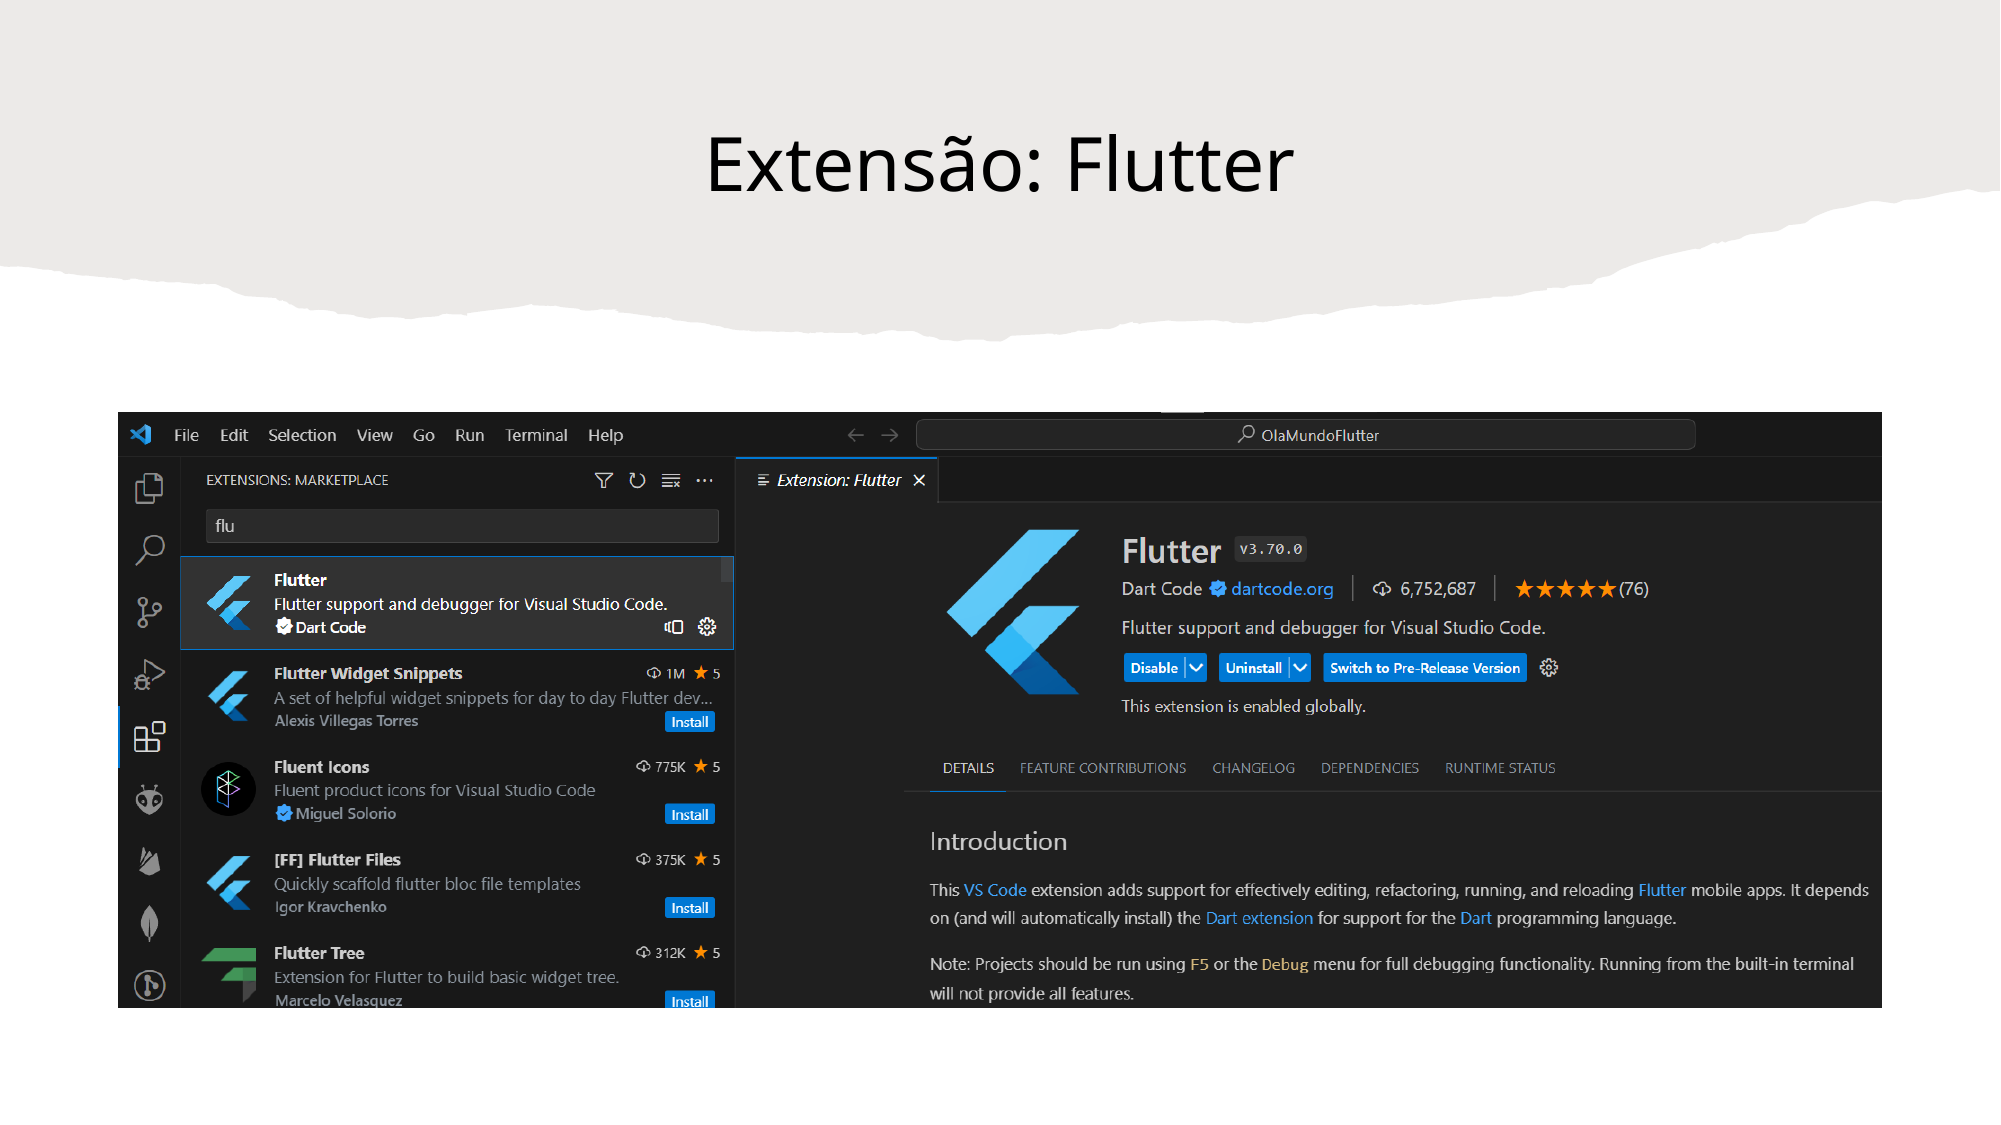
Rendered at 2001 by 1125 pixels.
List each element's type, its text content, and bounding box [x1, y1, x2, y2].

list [118, 412, 1882, 1008]
text_box [0, 0, 2000, 343]
title Extensão: Flutter [135, 81, 1865, 216]
text_box [0, 191, 2000, 1125]
